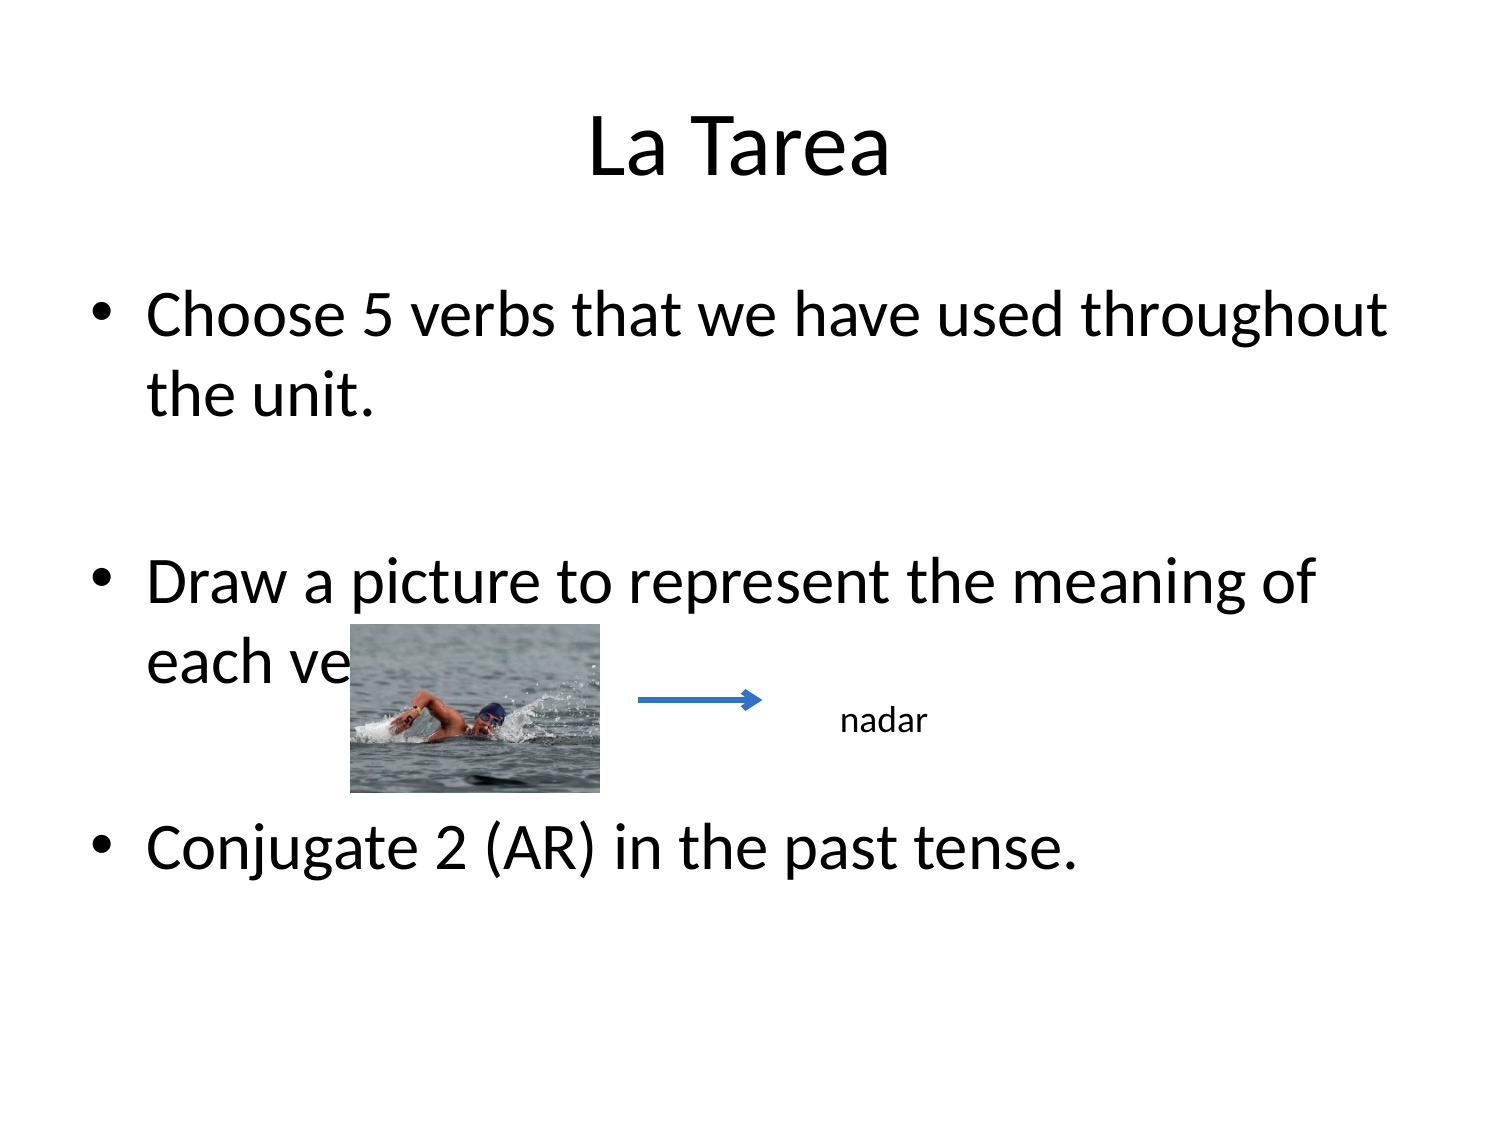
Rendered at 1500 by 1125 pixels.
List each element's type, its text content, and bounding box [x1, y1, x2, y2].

list Choose 5 verbs that we have used throughout the unit. Draw a picture to represent the meaning of each verb. Conjugate 2 (AR) in the past tense. [75, 262, 1425, 1005]
picture [349, 624, 601, 793]
text_box nadar [825, 687, 1013, 748]
title La Tarea [75, 45, 1425, 233]
